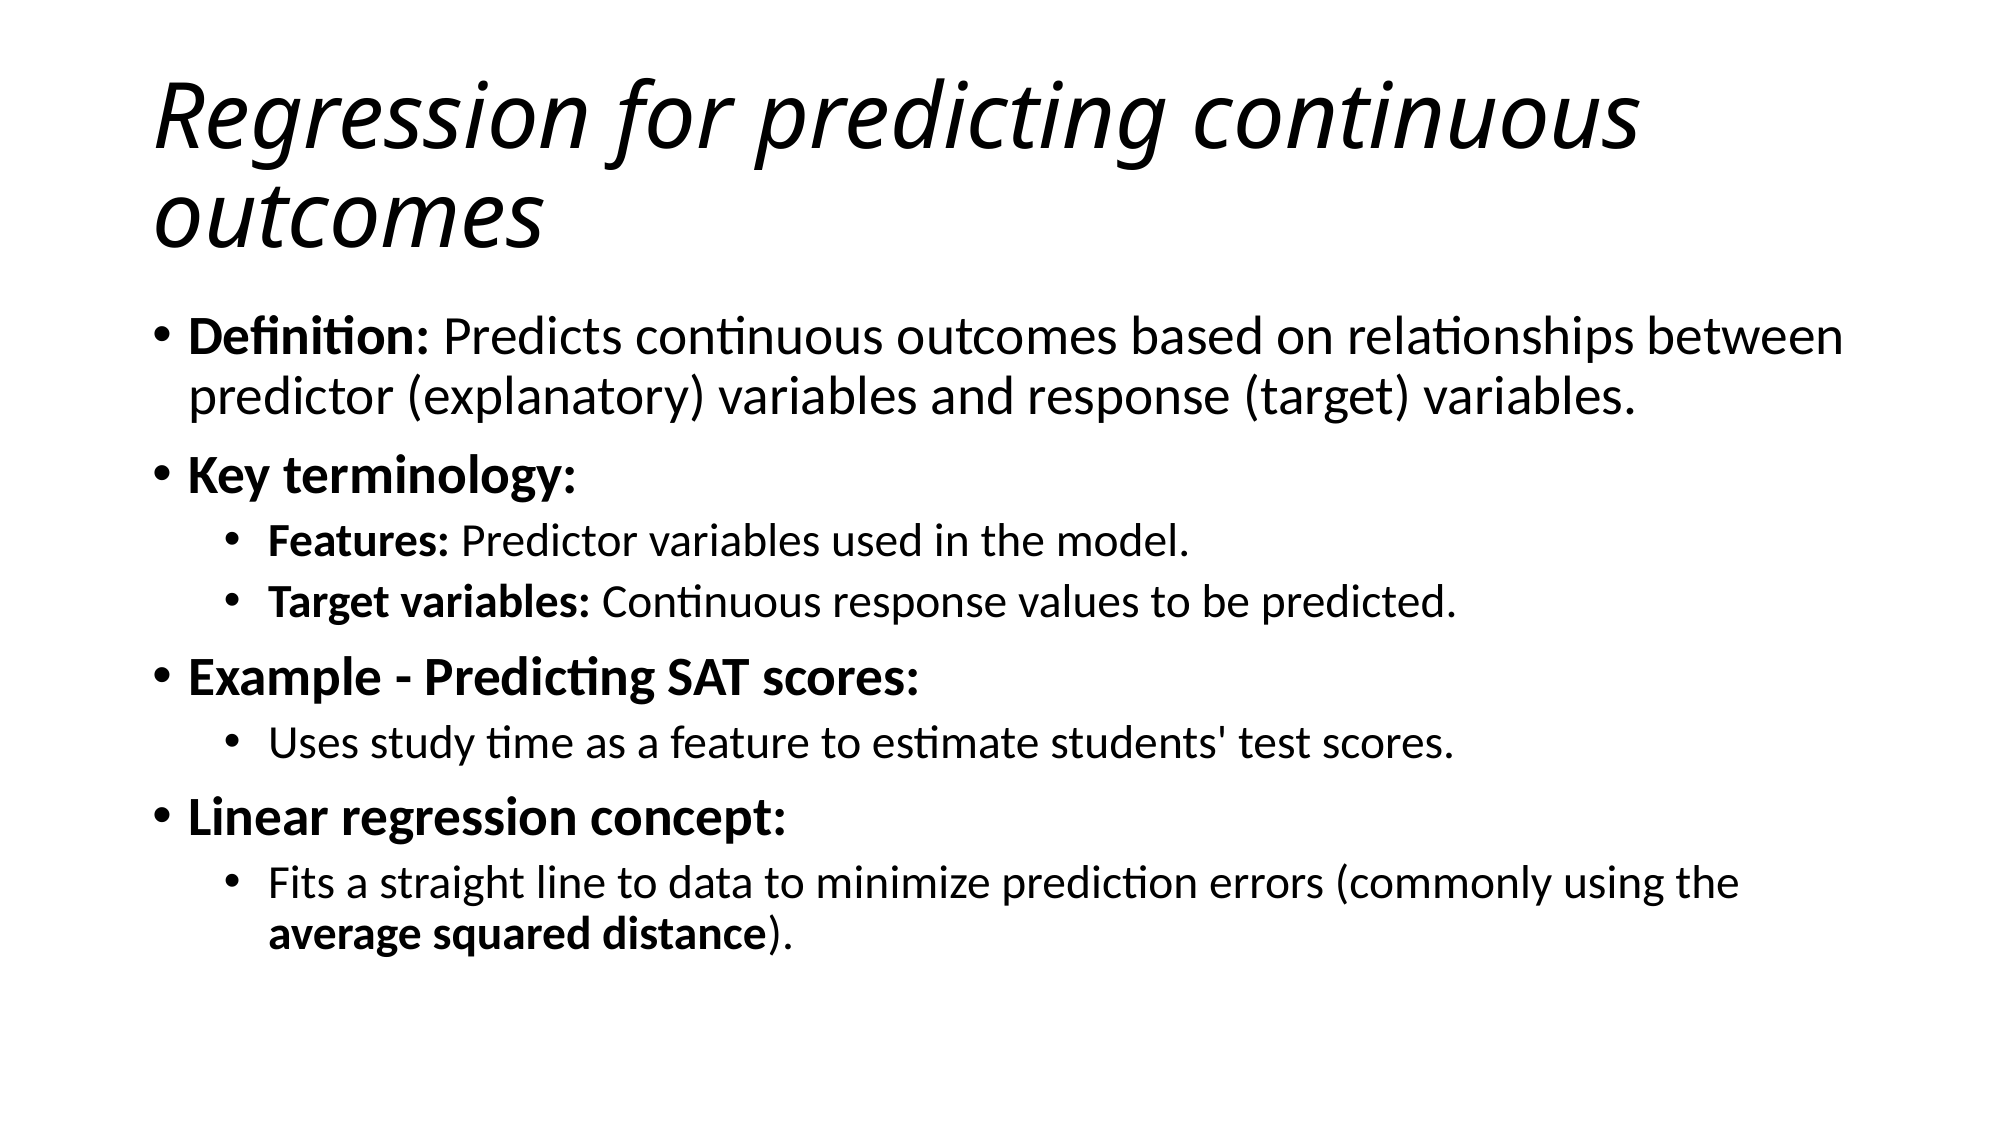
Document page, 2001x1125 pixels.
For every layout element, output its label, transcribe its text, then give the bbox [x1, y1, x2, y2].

title Regression for predicting continuous outcomes [137, 59, 1863, 278]
list Definition: Predicts continuous outcomes based on relationships between predictor (explanatory) variables and response (target) variables. Key terminology: Features: Predictor variables used in the model. Target variables: Continuous response values to be predicted. Example - Predicting SAT scores: Uses study time as a feature to estimate students' test scores. Linear regression concept: Fits a straight line to data to minimize prediction errors (commonly using the average squared distance). [137, 299, 1863, 1014]
